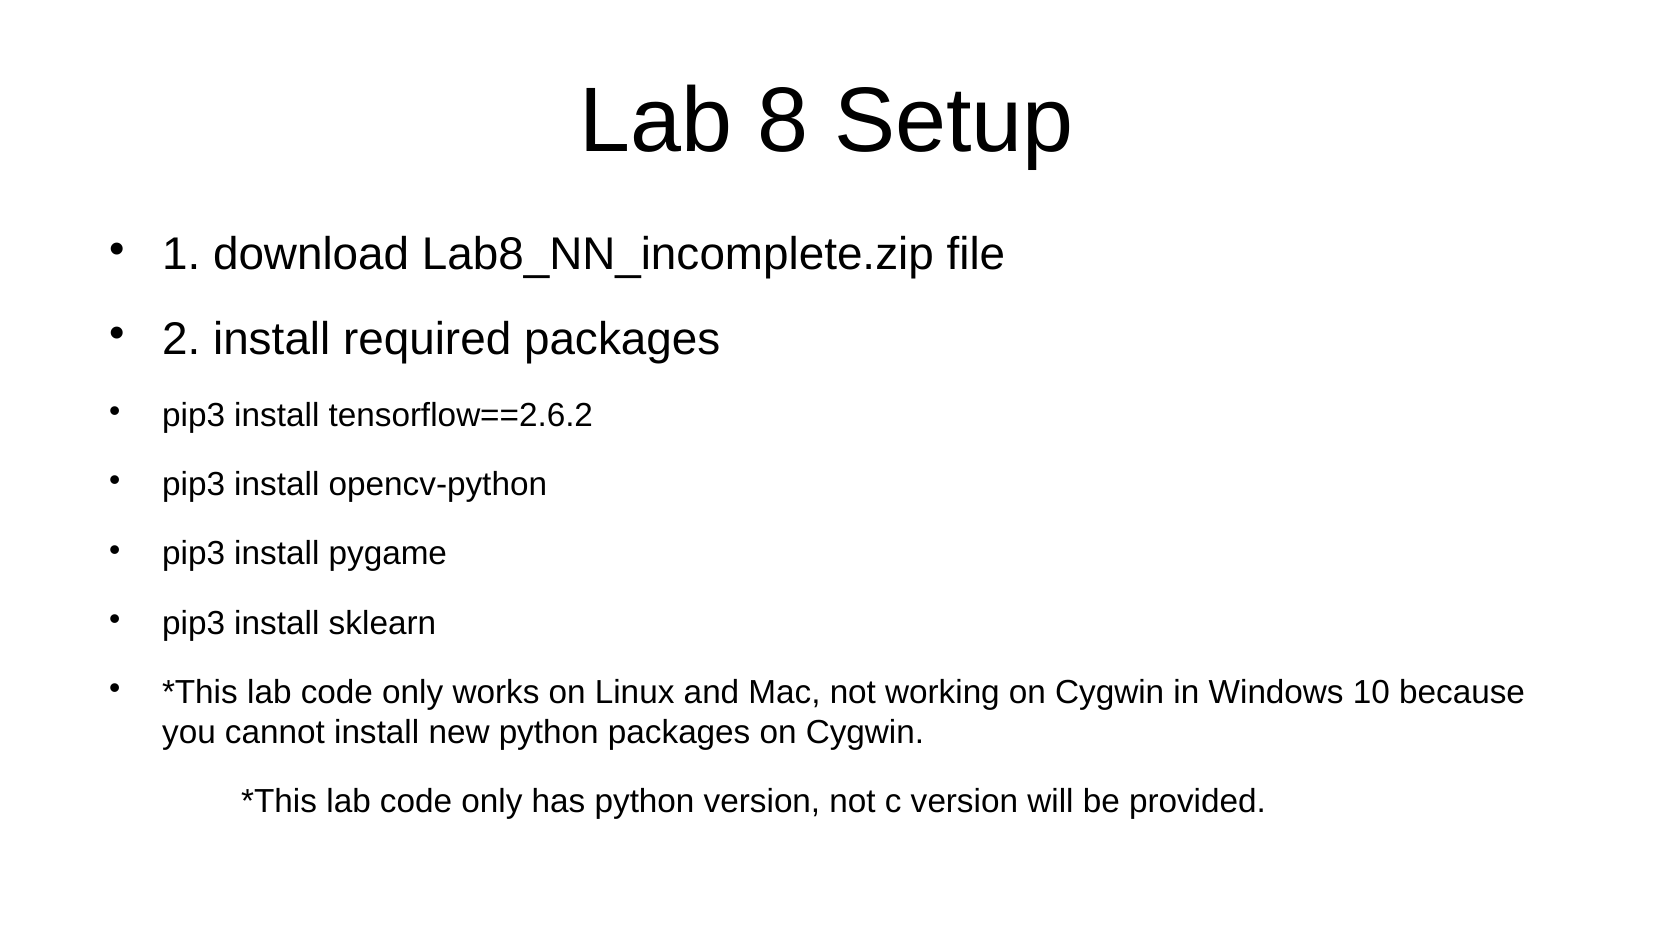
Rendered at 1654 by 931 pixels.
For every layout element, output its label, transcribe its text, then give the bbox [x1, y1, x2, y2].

text_box Lab 8 Setup [82, 37, 1571, 193]
text_box 1. download Lab8_NN_incomplete.zip file 2. install required packages pip3 install tensorflow==2.6.2 pip3 install opencv-python pip3 install pygame pip3 install sklearn *This lab code only works on Linux and Mac, not working on Cygwin in Windows 10 because you cannot install new python packages on Cygwin. *This lab code only has python version, not c version will be provided. [91, 223, 1579, 851]
